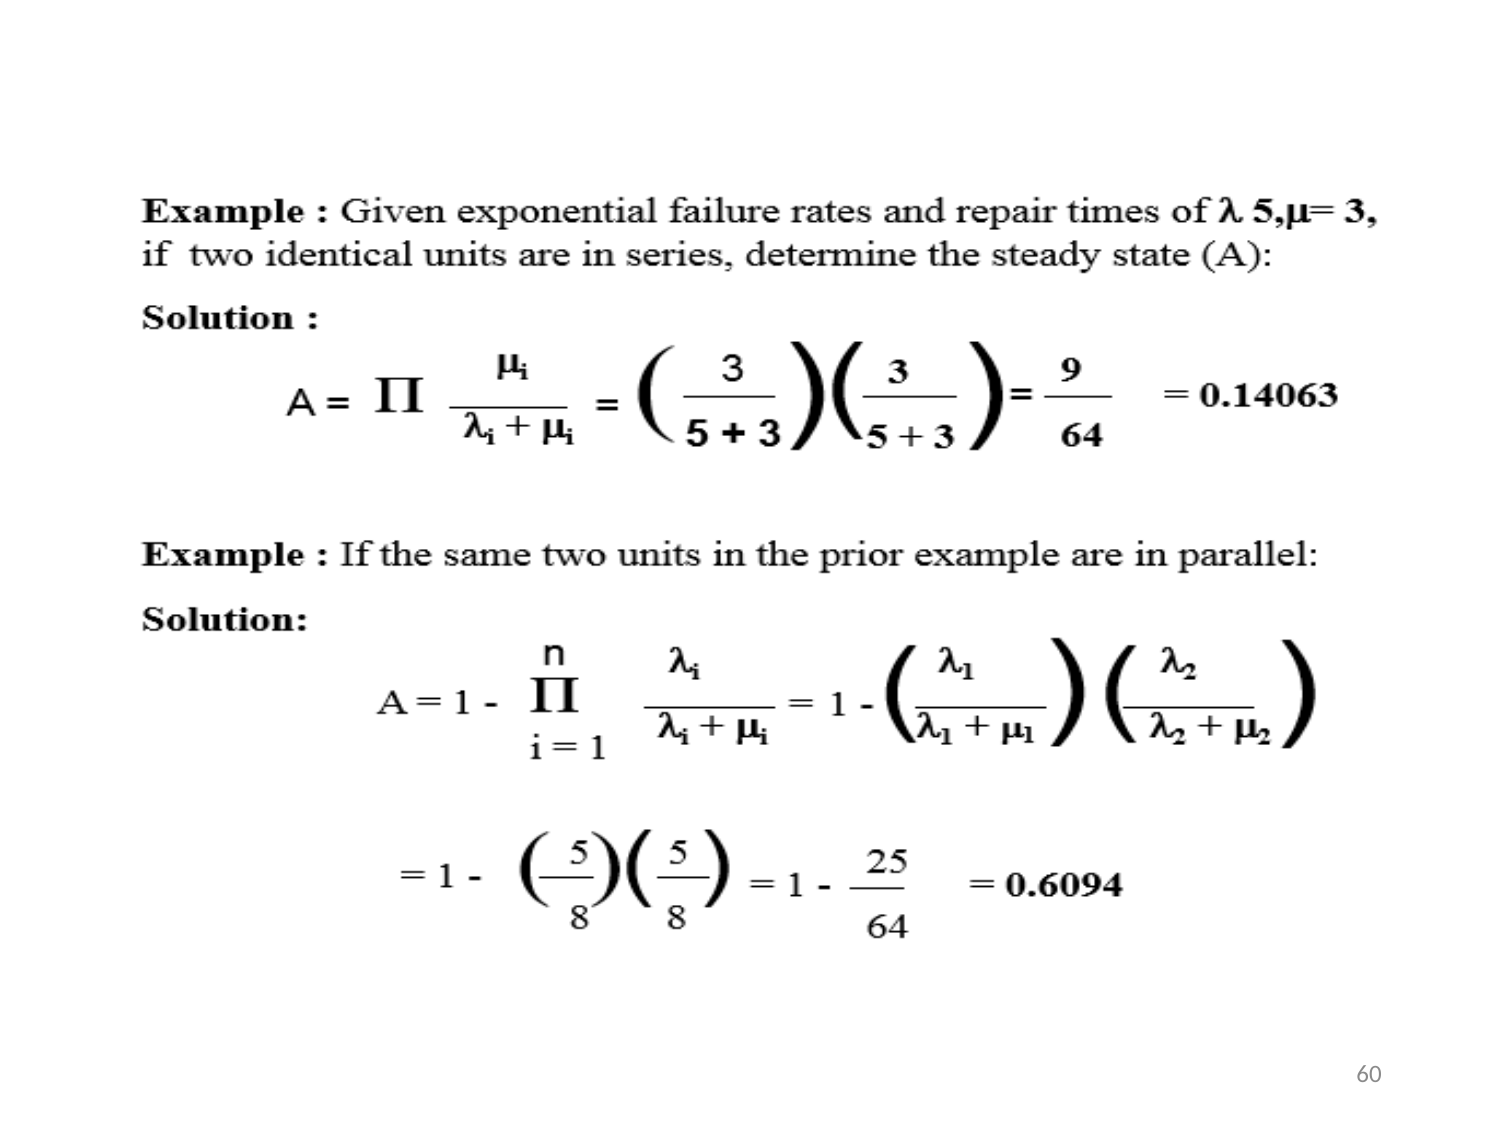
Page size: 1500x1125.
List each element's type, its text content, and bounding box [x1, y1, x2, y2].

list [124, 183, 1397, 951]
slide_number 60 [1059, 1042, 1397, 1103]
